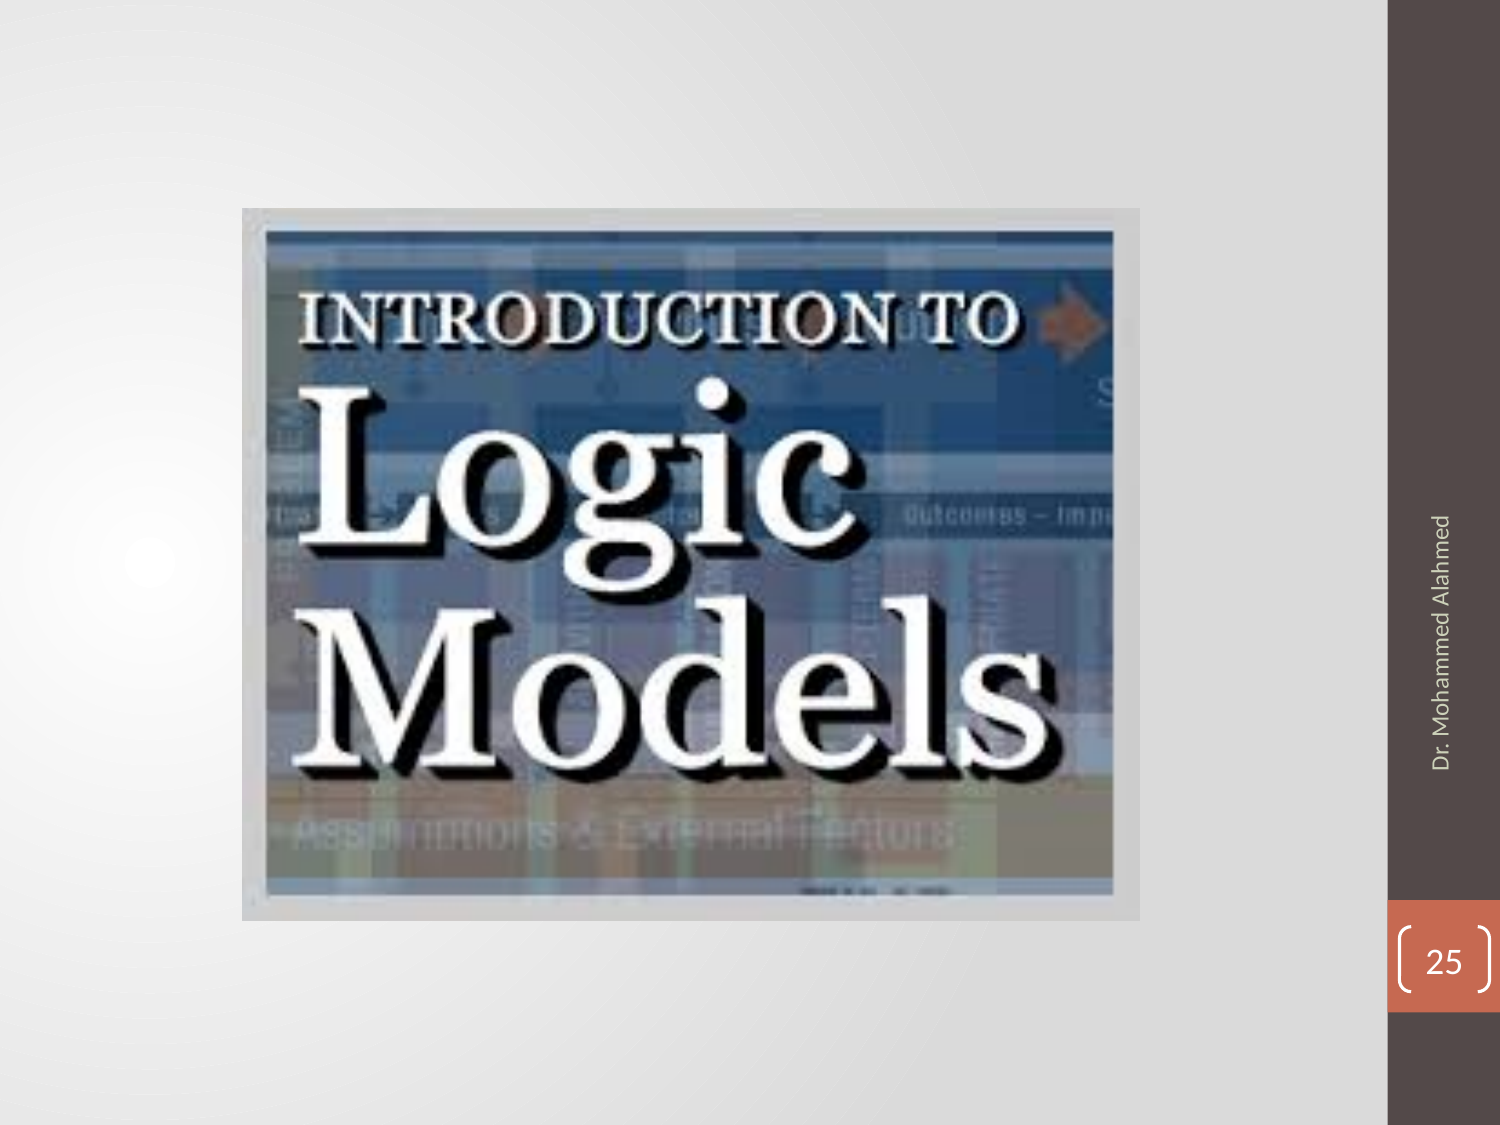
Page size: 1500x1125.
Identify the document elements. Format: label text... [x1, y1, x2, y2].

picture [241, 207, 1141, 921]
footer Dr. Mohammed Alahmed [1408, 500, 1469, 889]
slide_number 25 [1397, 925, 1492, 994]
